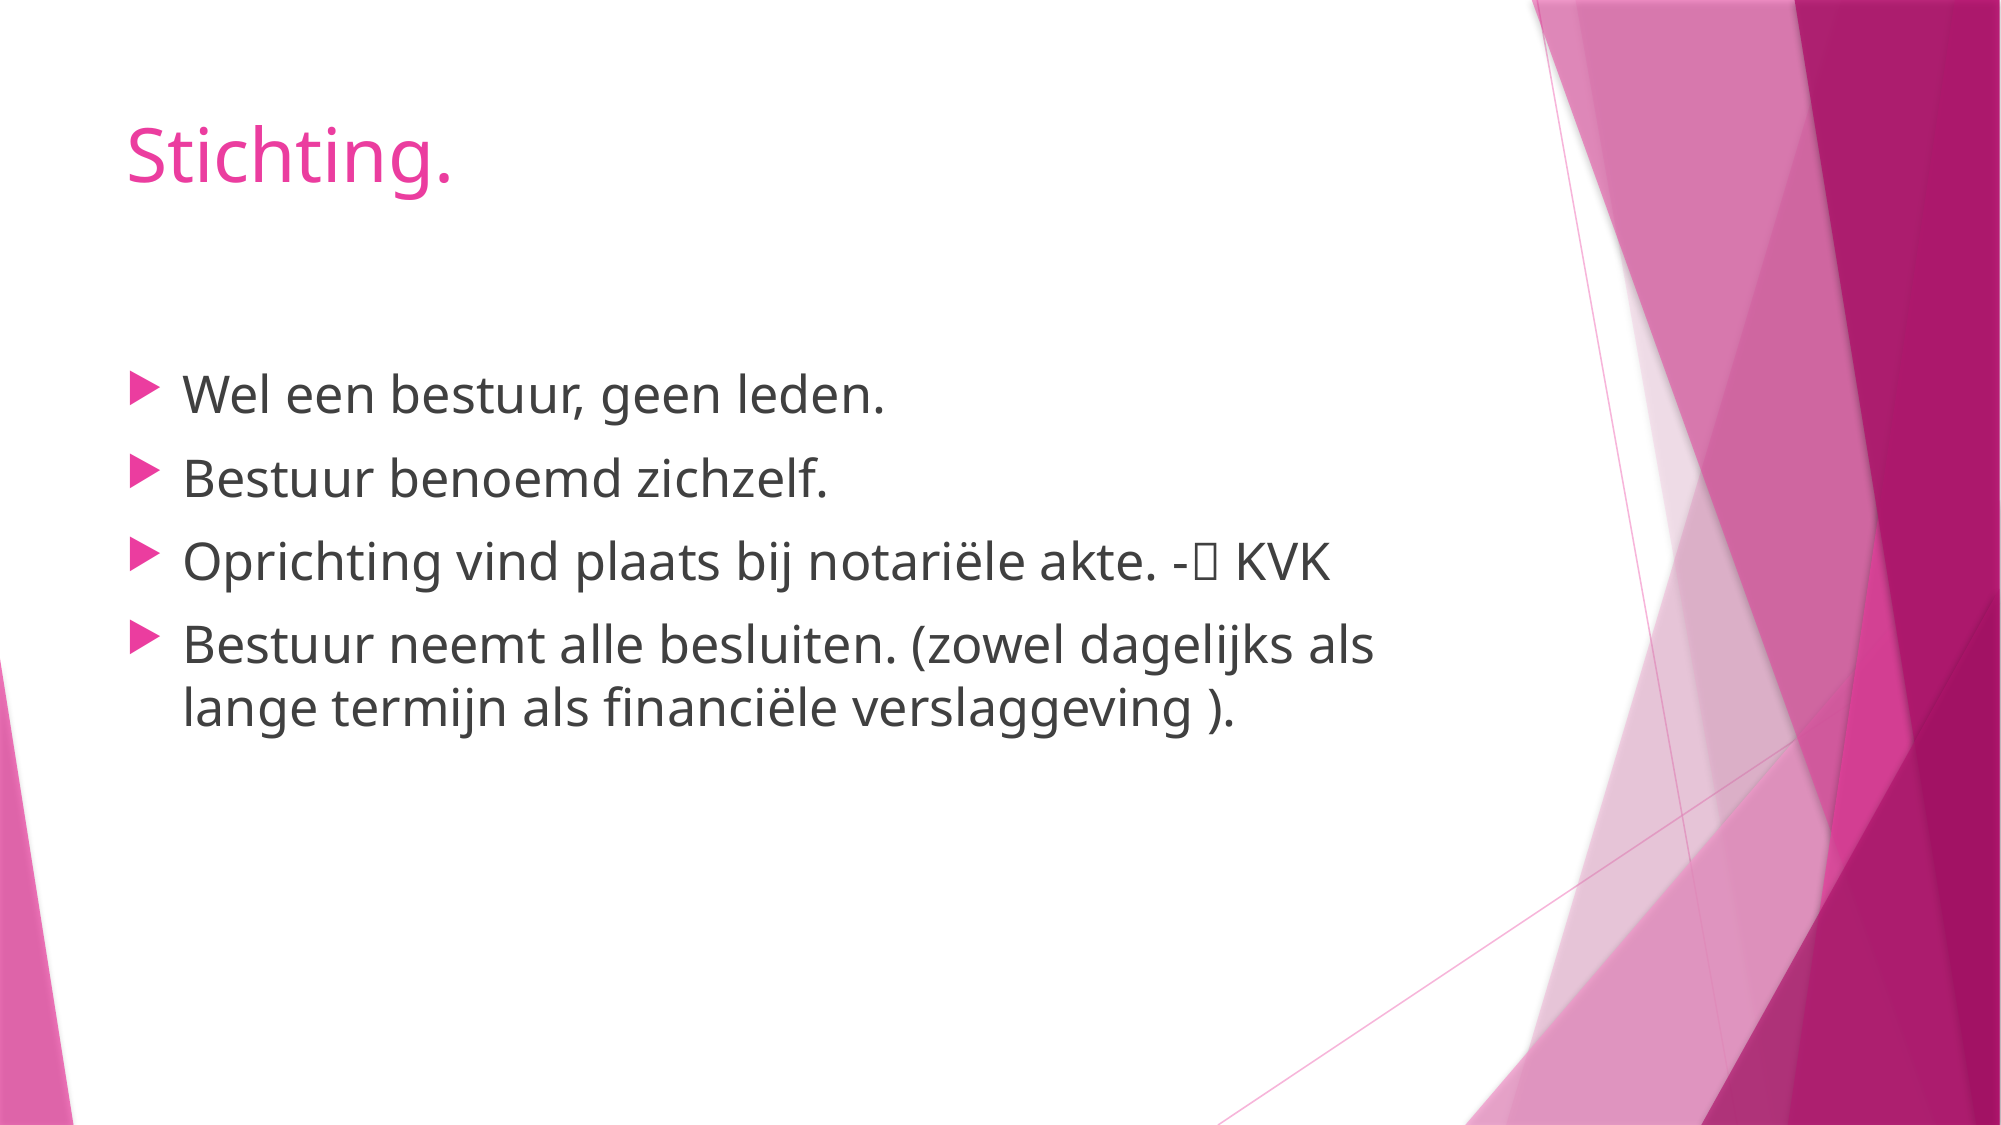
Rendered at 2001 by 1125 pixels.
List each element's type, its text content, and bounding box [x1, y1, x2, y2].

list Wel een bestuur, geen leden. Bestuur benoemd zichzelf. Oprichting vind plaats bij notariële akte. - KVK Bestuur neemt alle besluiten. (zowel dagelijks als lange termijn als financiële verslaggeving ). [111, 354, 1522, 992]
title Stichting. [111, 99, 1522, 317]
